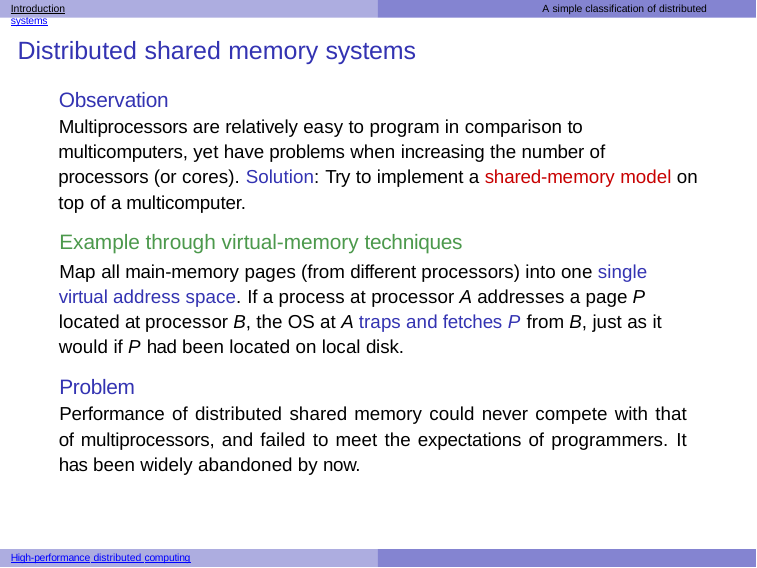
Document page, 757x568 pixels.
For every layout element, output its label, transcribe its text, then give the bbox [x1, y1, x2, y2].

text_box Introduction A simple classification of distributed systems [8, 0, 748, 27]
title Distributed shared memory systems [15, 32, 418, 130]
text_box Observation Multiprocessors are relatively easy to program in comparison to multicomputers, yet have problems when increasing the number of processors (or cores). Solution: Try to implement a shared-memory model on top of a multicomputer. Example through virtual-memory techniques Map all main-memory pages (from different processors) into one single virtual address space. If a process at processor A addresses a page P located at processor B, the OS at A traps and fetches P from B, just as it would if P had been located on local disk. Problem Performance of distributed shared memory could never compete with that of multiprocessors, and failed to meet the expectations of programmers. It has been widely abandoned by now. [56, 81, 699, 475]
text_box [0, 548, 757, 568]
